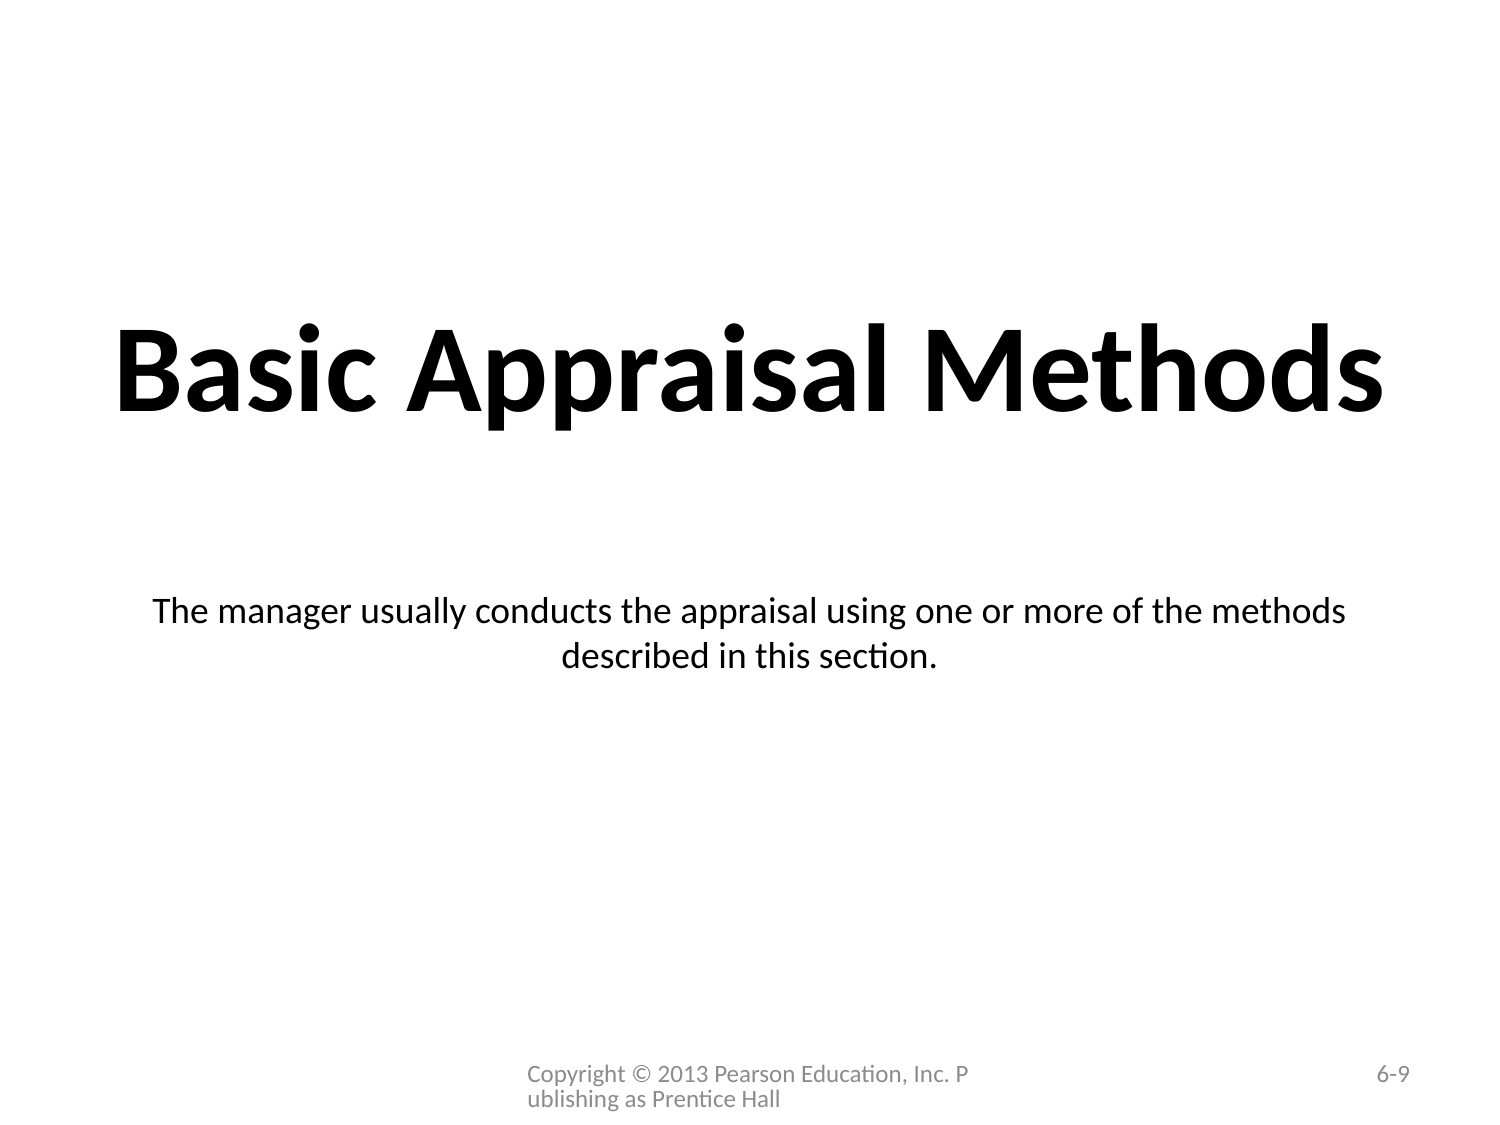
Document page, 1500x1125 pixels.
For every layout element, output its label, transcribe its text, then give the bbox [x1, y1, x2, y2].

slide_number 6-9 [1074, 1042, 1425, 1103]
title Basic Appraisal Methods The manager usually conducts the appraisal using one or more of the methods described in this section. [75, 307, 1425, 700]
footer Copyright © 2013 Pearson Education, Inc. Publishing as Prentice Hall [512, 1042, 988, 1103]
